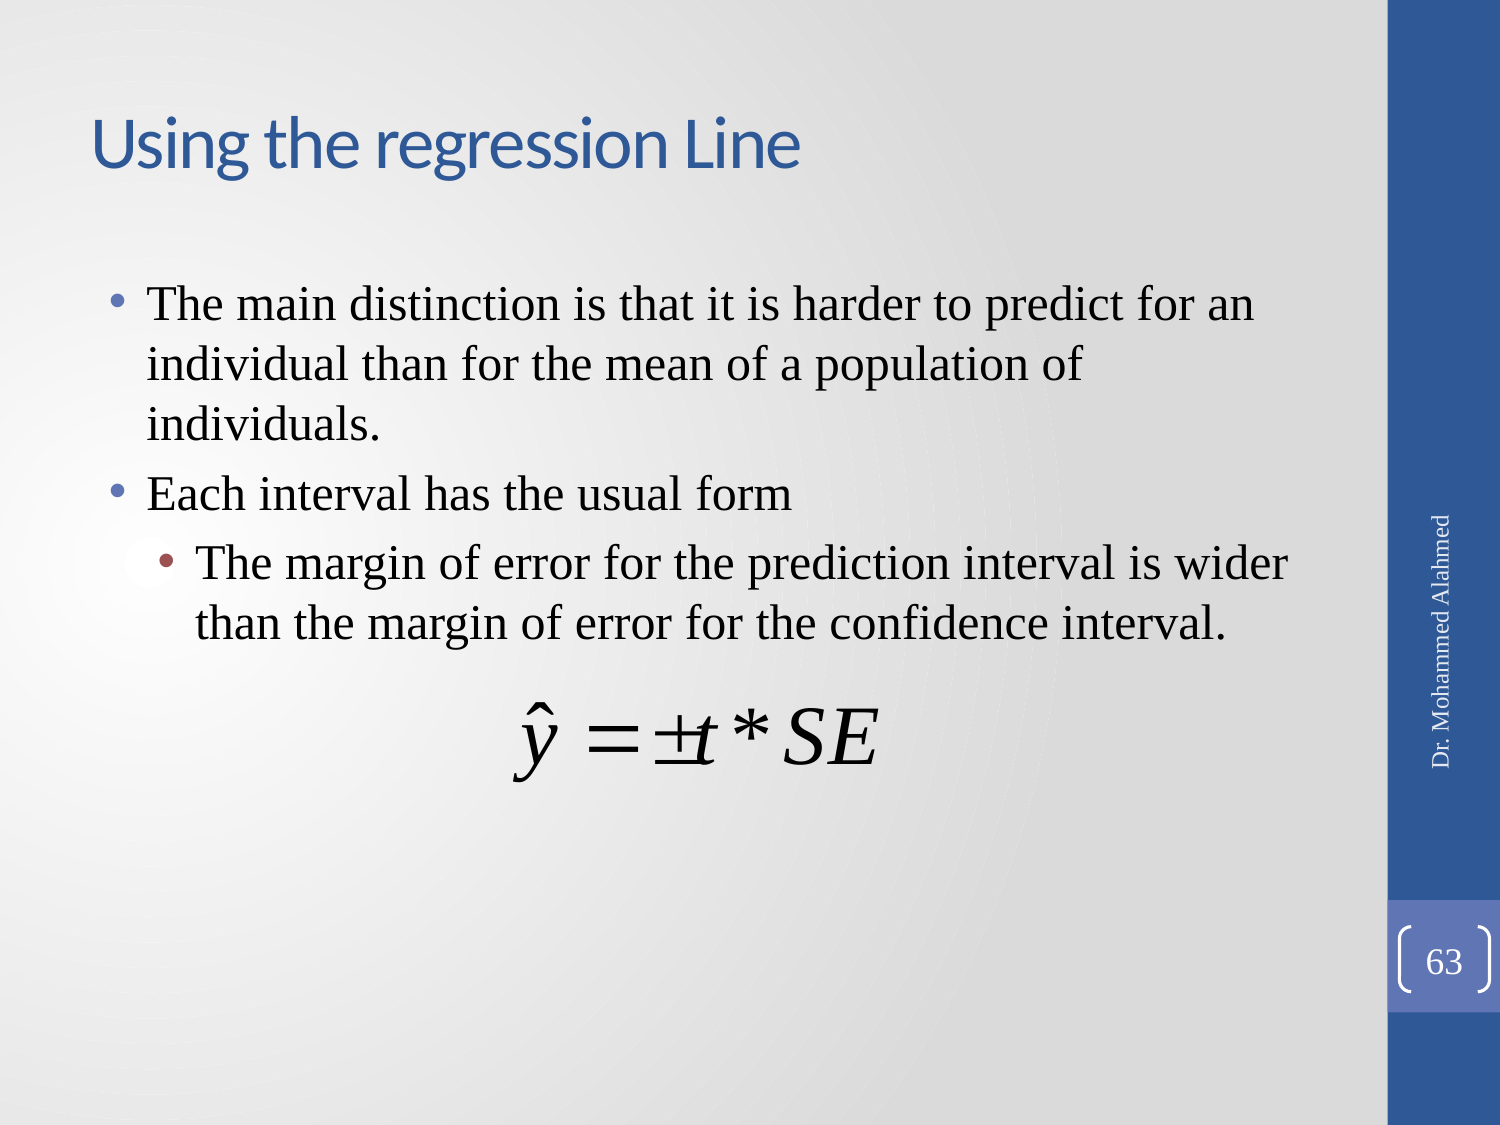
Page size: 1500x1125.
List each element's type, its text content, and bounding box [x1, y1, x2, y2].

footer Dr. Mohammed Alahmed [1408, 500, 1469, 889]
title Using the regression Line [75, 45, 1325, 233]
list The main distinction is that it is harder to predict for an individual than for the mean of a population of individuals. Each interval has the usual form The margin of error for the prediction interval is wider than the margin of error for the confidence interval. [75, 262, 1325, 1050]
slide_number 63 [1397, 925, 1492, 994]
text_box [499, 686, 895, 801]
